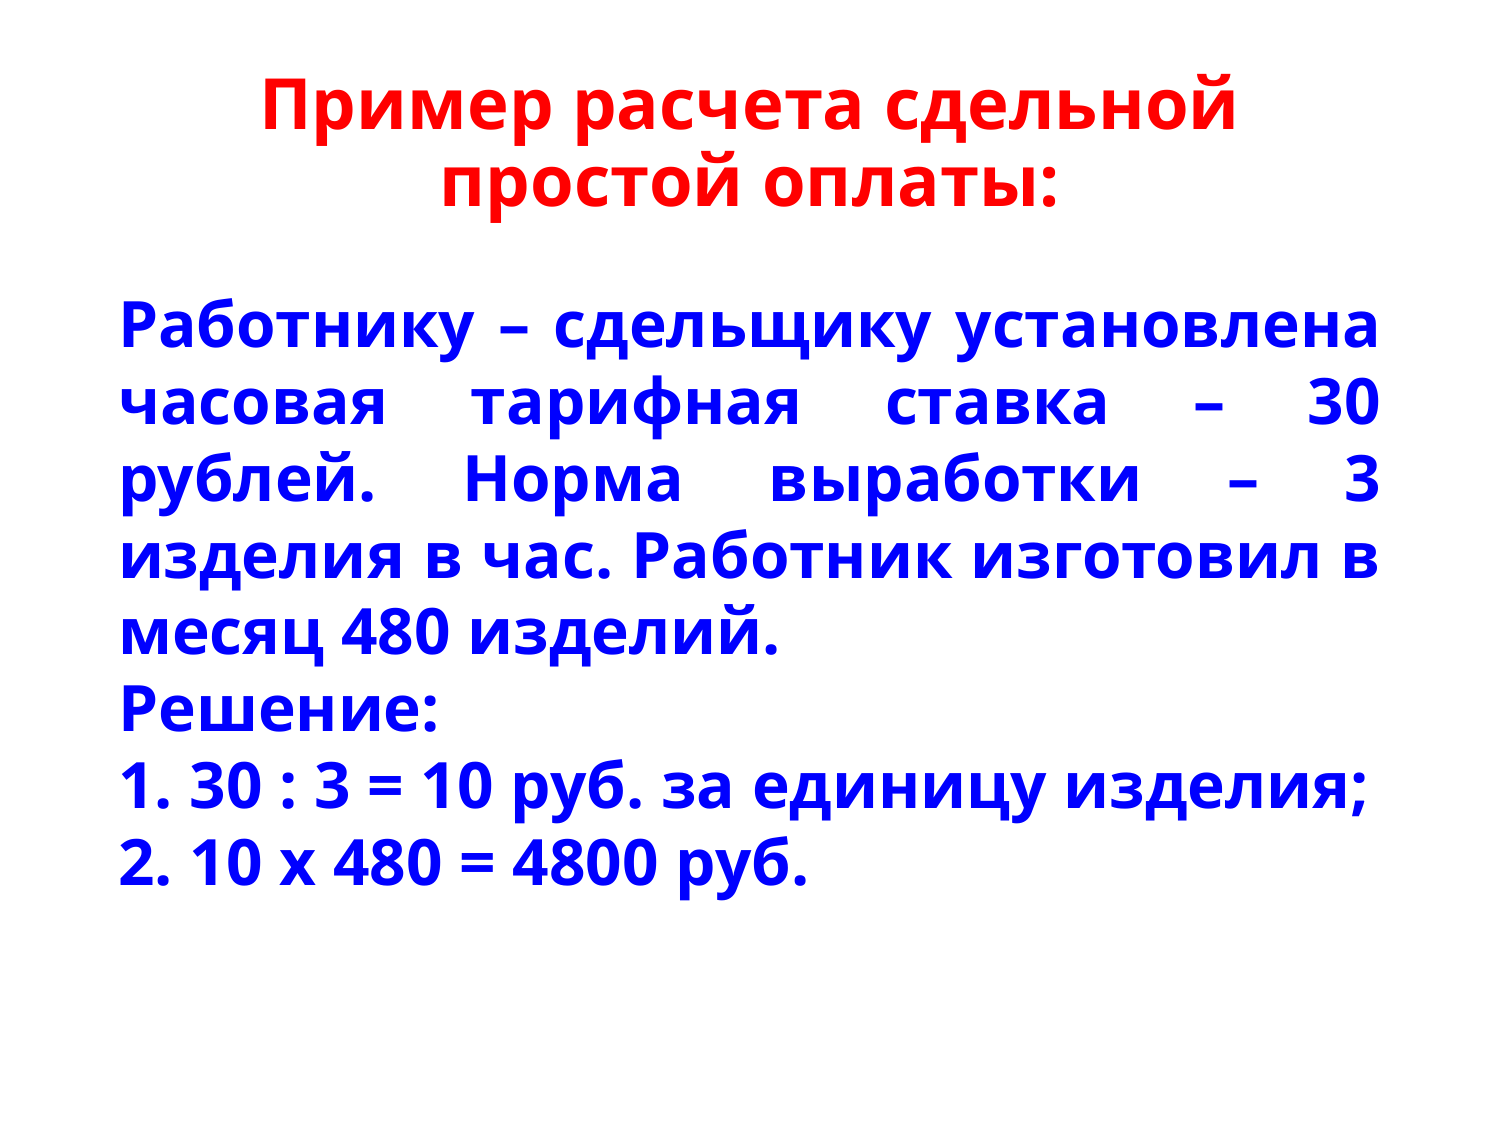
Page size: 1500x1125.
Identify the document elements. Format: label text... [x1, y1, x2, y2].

title Пример расчета сдельной простой оплаты: [103, 59, 1397, 231]
list Работнику – сдельщику установлена часовая тарифная ставка – 30 рублей. Норма выработки – 3 изделия в час. Работник изготовил в месяц 480 изделий. Решение: 30 : 3 = 10 руб. за единицу изделия; 10 х 480 = 4800 руб. [103, 276, 1397, 1044]
